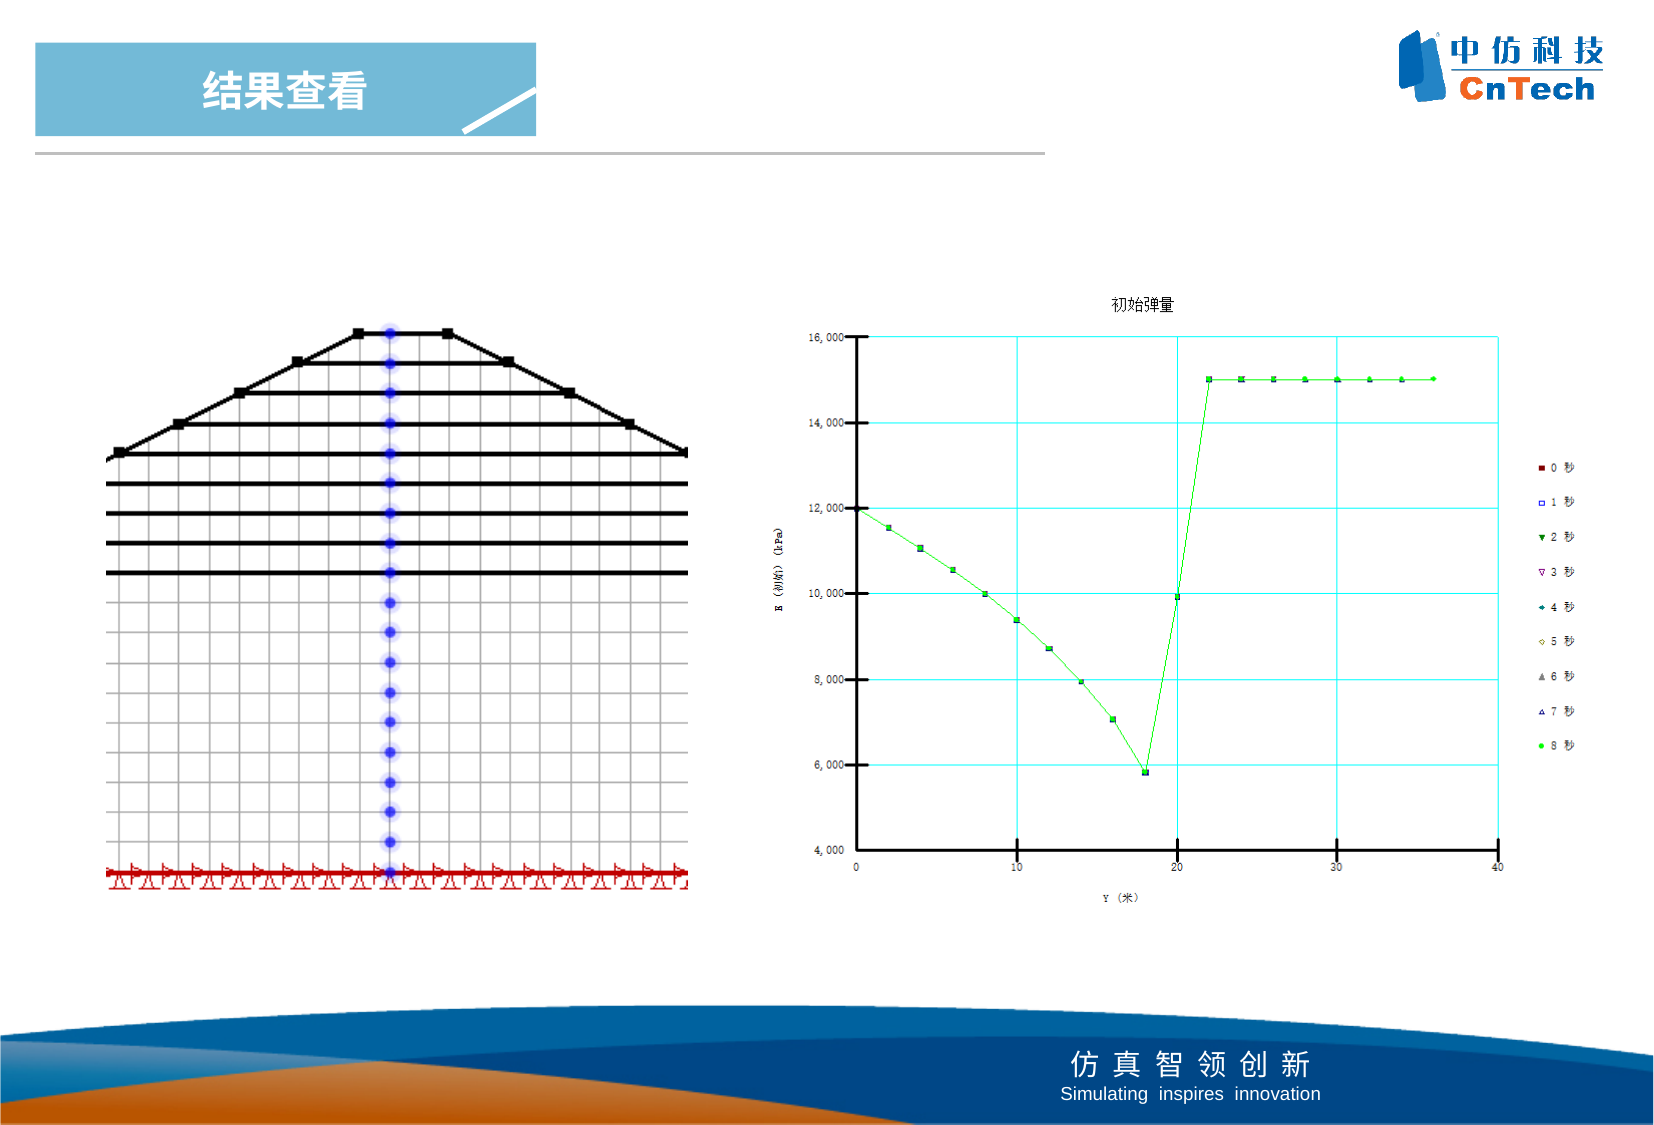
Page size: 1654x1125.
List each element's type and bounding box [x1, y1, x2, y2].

text_box [35, 42, 1046, 154]
picture [0, 0, 1654, 1125]
